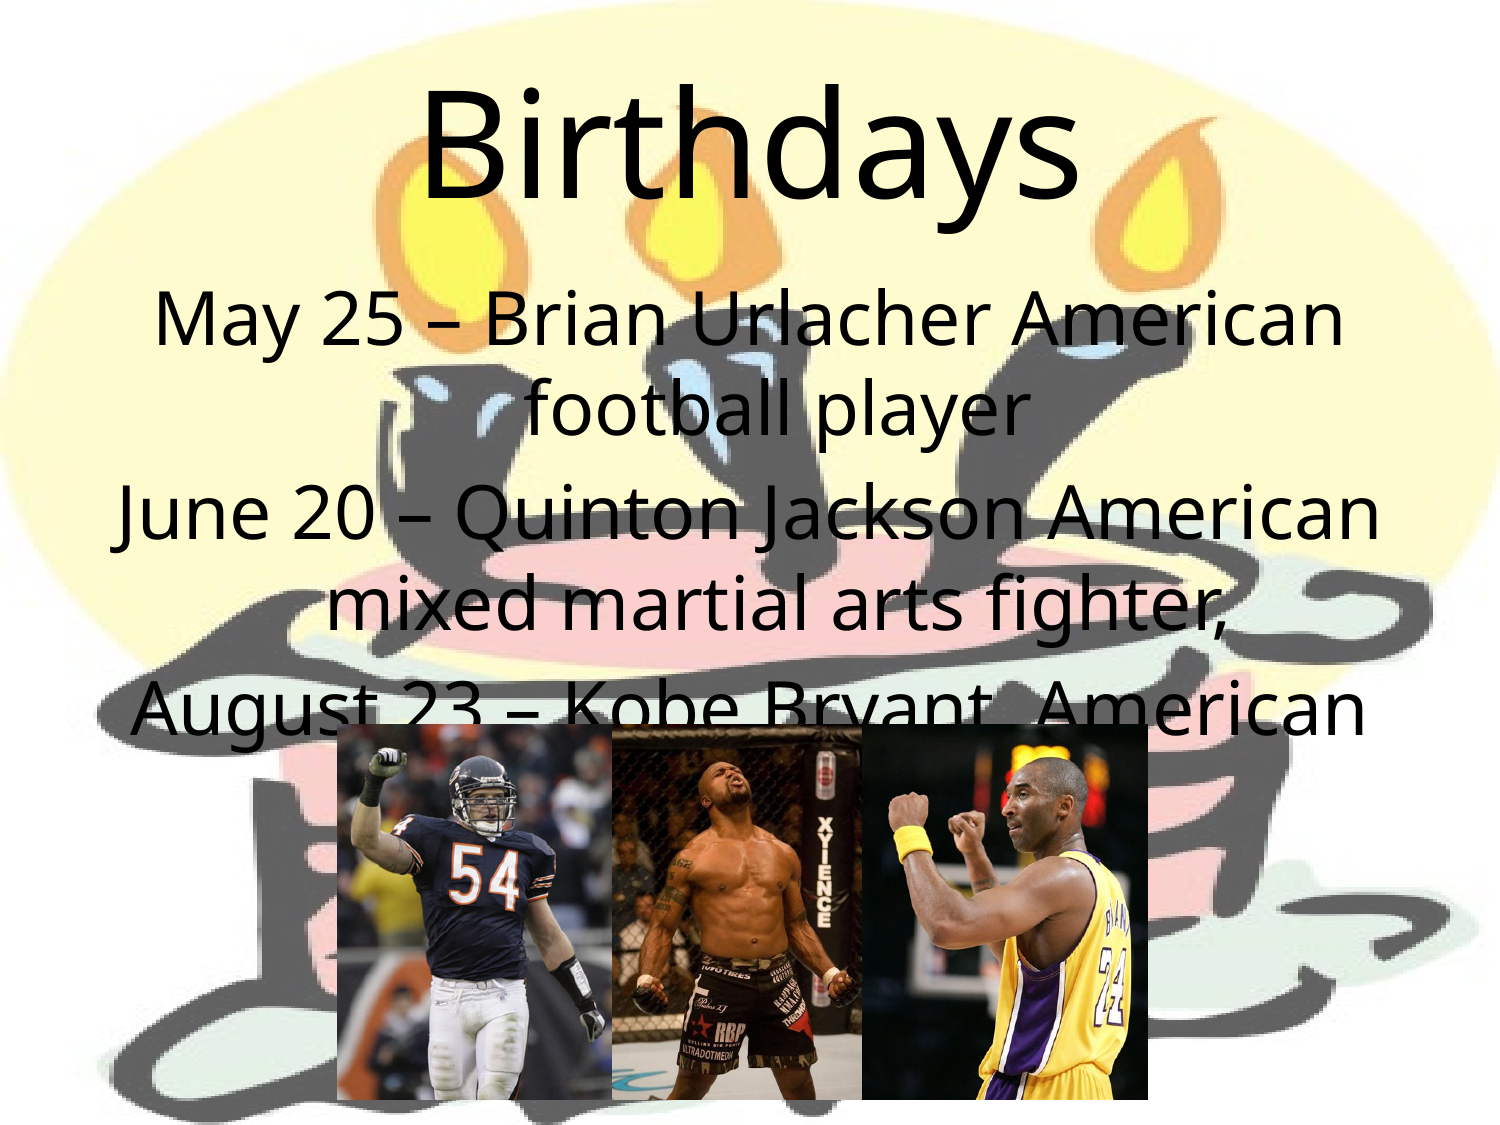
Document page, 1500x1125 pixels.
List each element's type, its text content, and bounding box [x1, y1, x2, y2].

list May 25 – Brian Urlacher American football player June 20 – Quinton Jackson American mixed martial arts fighter, August 23 – Kobe Bryant, American basketball player [75, 262, 1425, 1005]
title Birthdays [75, 45, 1425, 233]
picture [337, 724, 1148, 1101]
